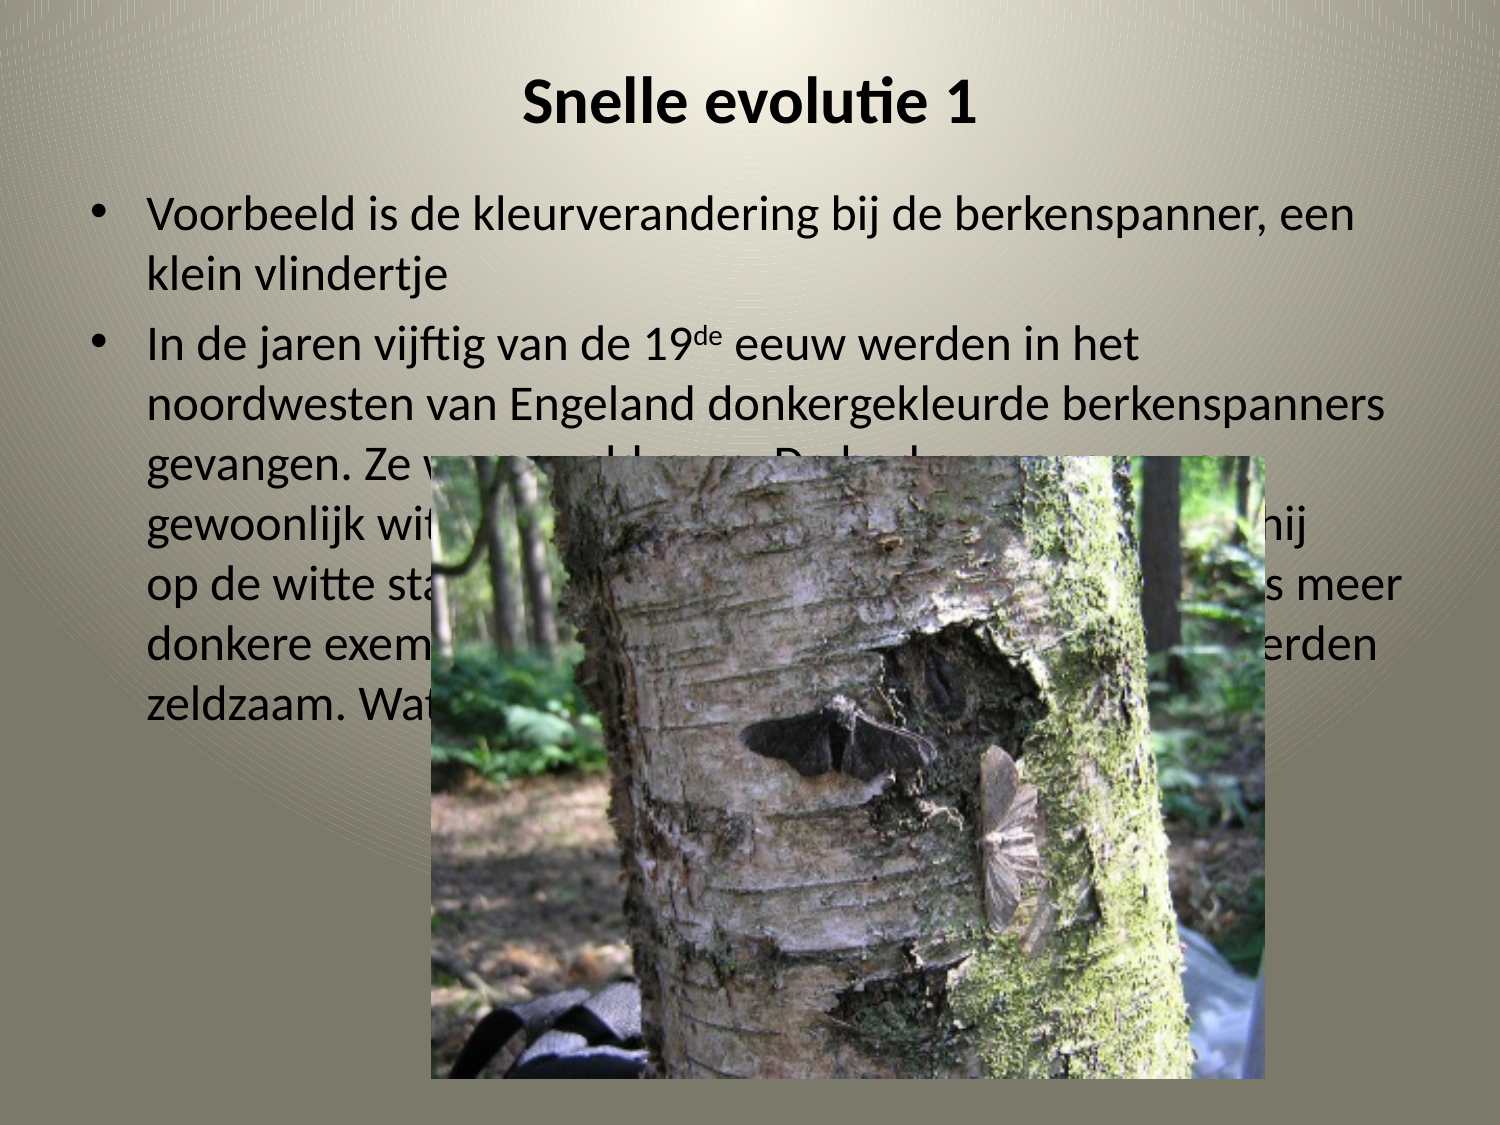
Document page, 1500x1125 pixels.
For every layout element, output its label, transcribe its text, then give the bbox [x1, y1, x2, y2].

title Snelle evolutie 1 [75, 45, 1425, 149]
list Voorbeeld is de kleurverandering bij de berkenspanner, een klein vlindertje In de jaren vijftig van de 19de eeuw werden in het noordwesten van Engeland donkergekleurde berkenspanners gevangen. Ze waren zeldzaam. De berkenspanner was gewoonlijk wit, een schutkleur om niet op te vallen als hij op de witte stam van de berk zat. Toch werden er steeds meer donkere exemplaren gevangen. De witte exemplaren werden zeldzaam. Wat was er gebeurd? [75, 172, 1425, 1094]
picture [430, 455, 1265, 1080]
